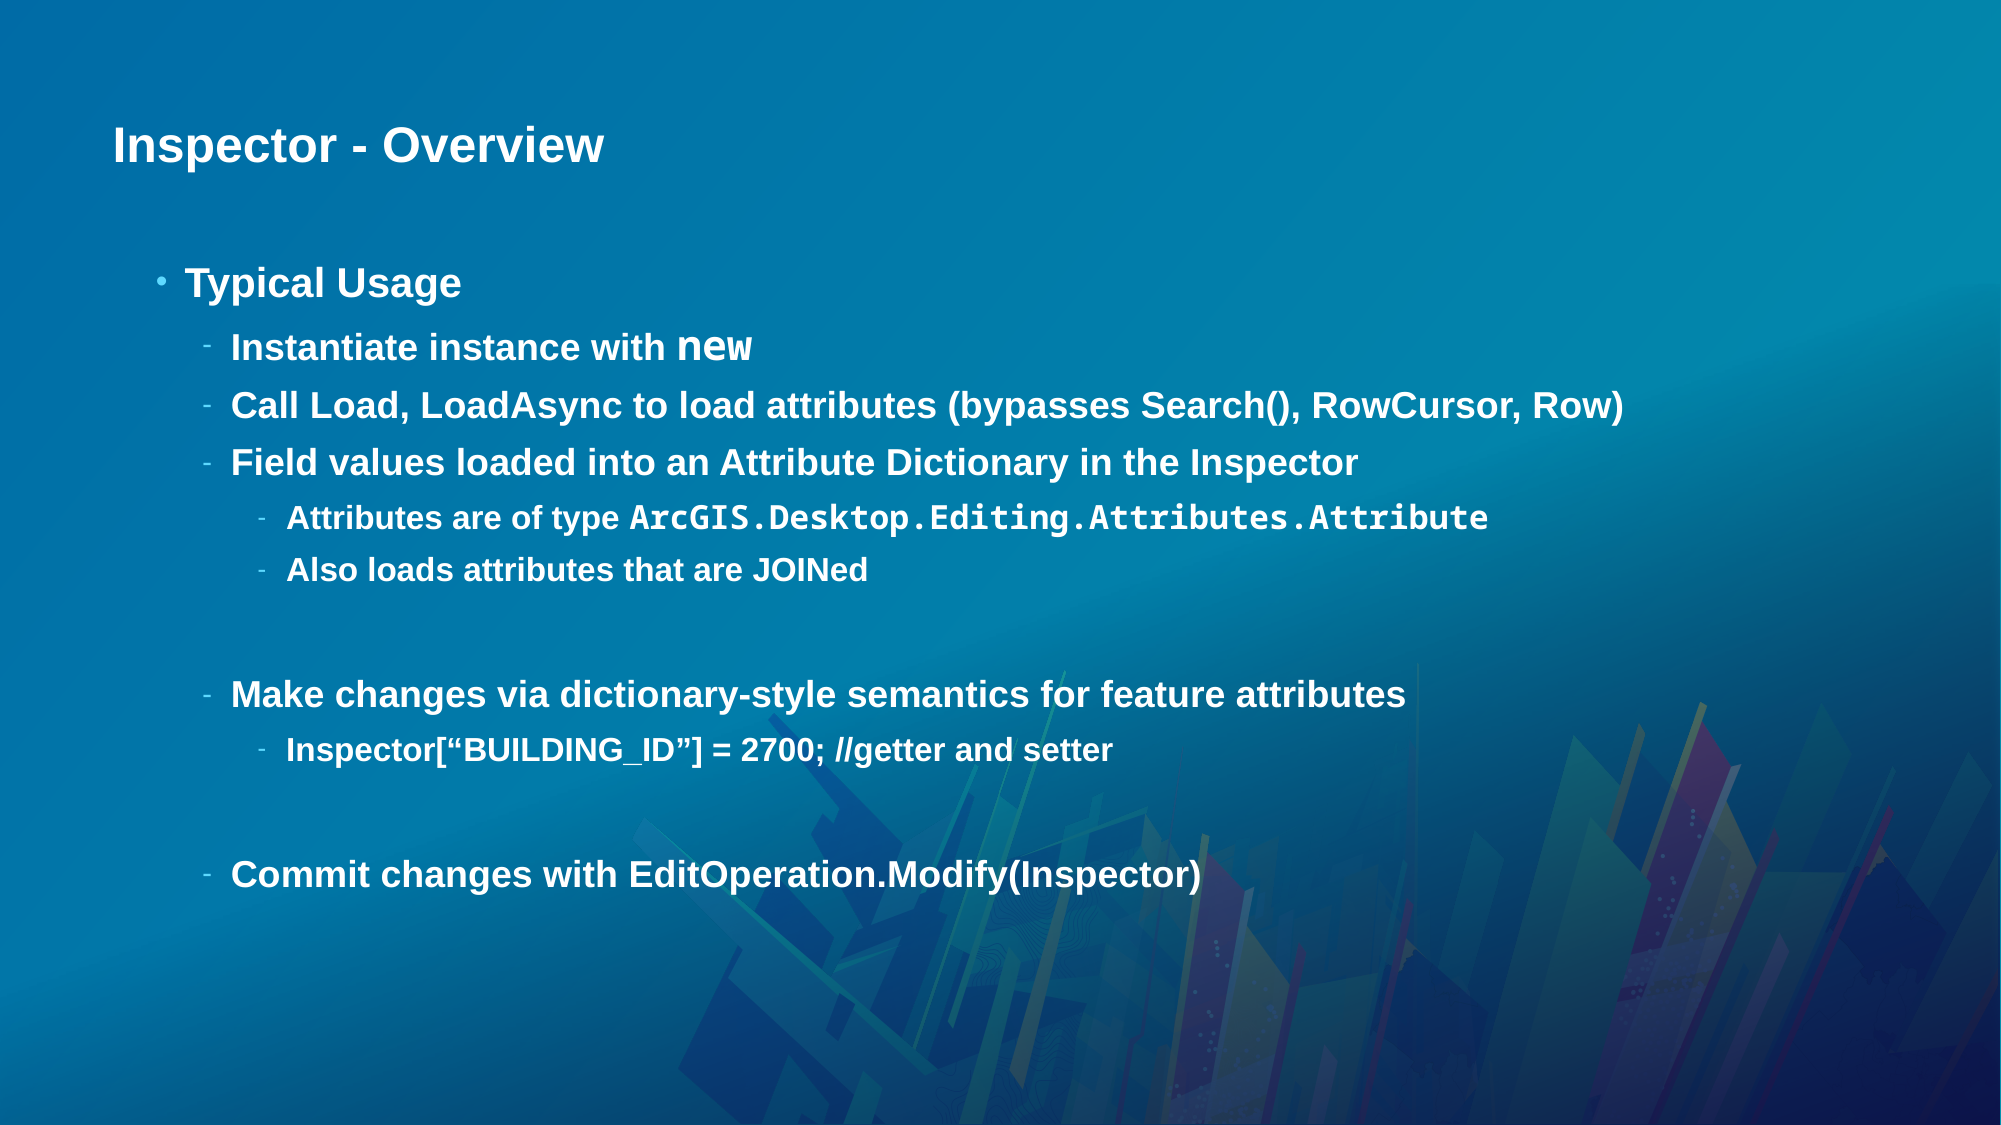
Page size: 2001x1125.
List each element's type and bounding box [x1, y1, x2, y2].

text_box [0, 0, 2000, 1125]
